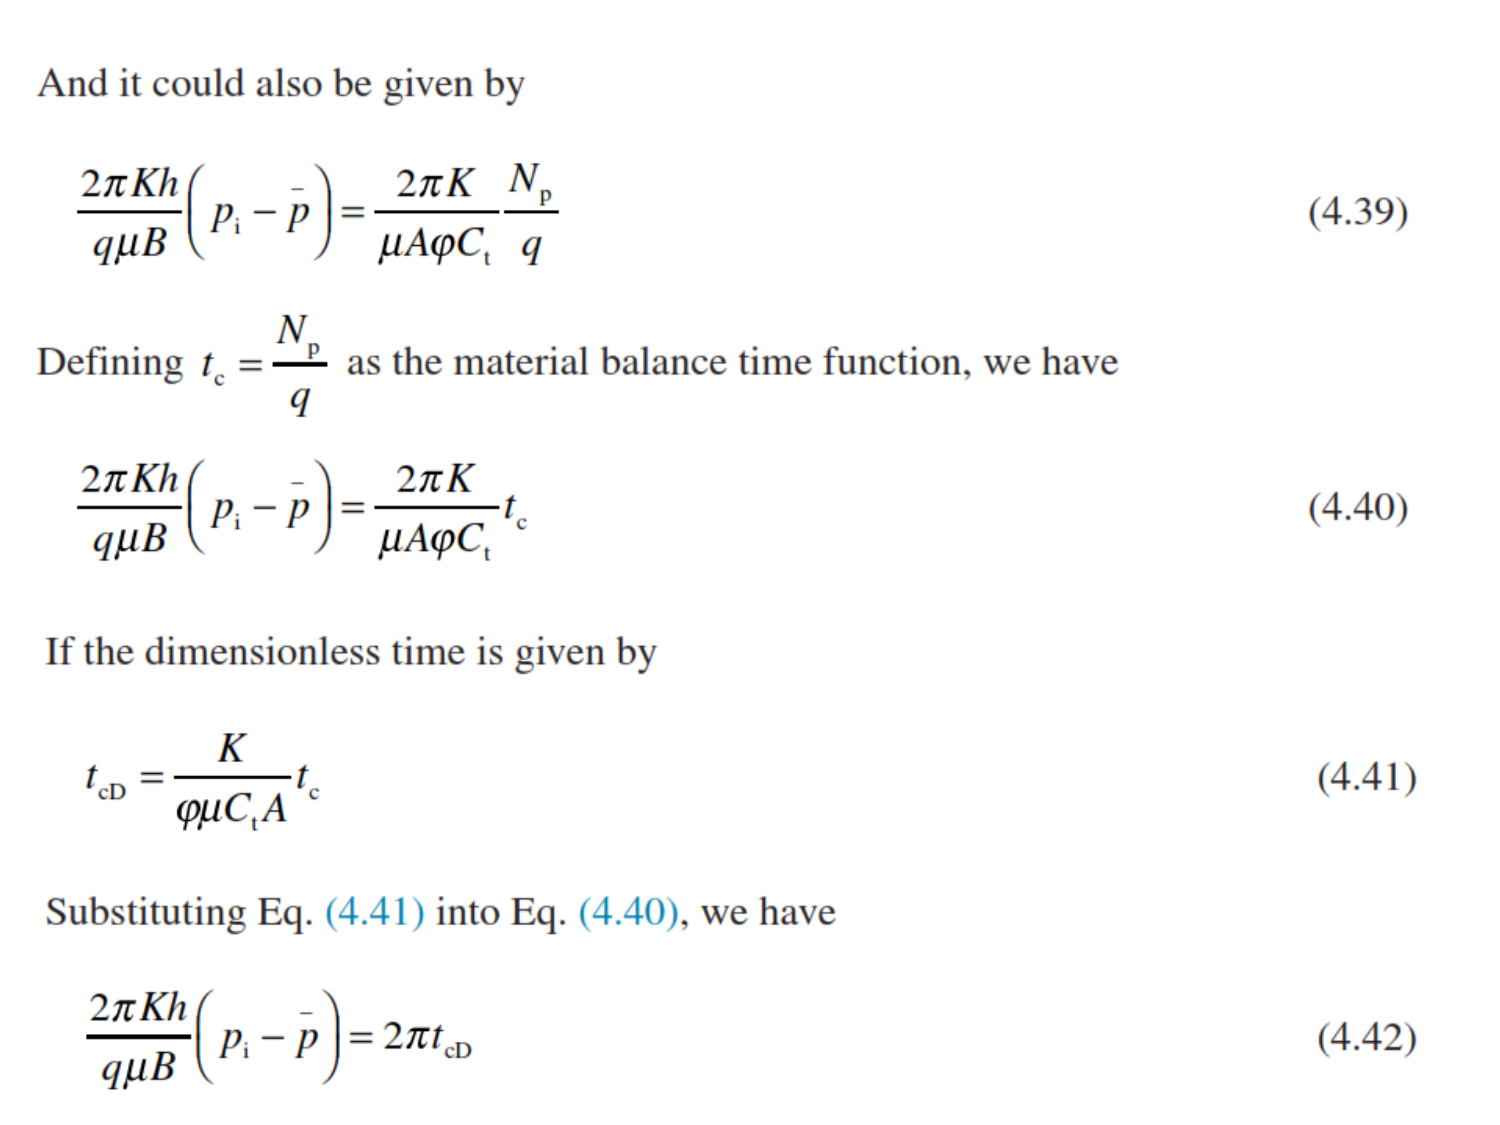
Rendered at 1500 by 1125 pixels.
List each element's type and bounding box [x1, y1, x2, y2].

picture [18, 62, 1438, 576]
picture [24, 624, 1432, 1099]
